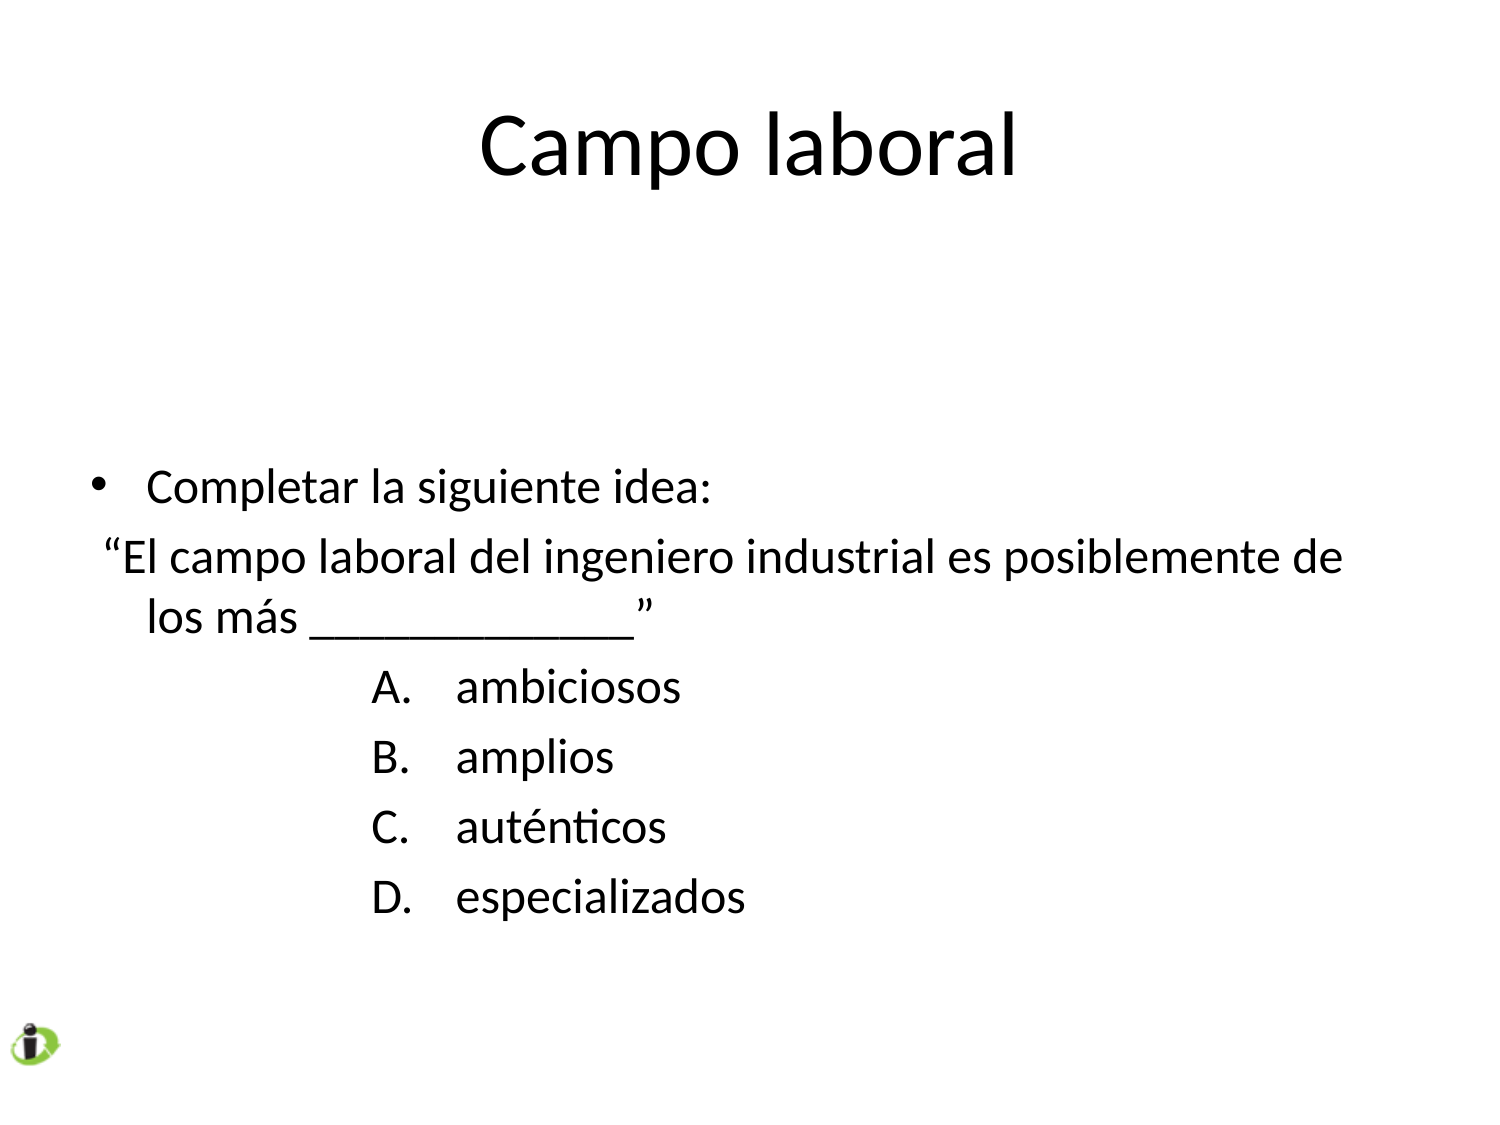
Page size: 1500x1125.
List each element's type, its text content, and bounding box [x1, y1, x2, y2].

picture [10, 1020, 61, 1072]
title Campo laboral [75, 45, 1425, 233]
list Completar la siguiente idea: “El campo laboral del ingeniero industrial es posiblemente de los más _____________” ambiciosos amplios auténticos especializados [75, 262, 1425, 1005]
